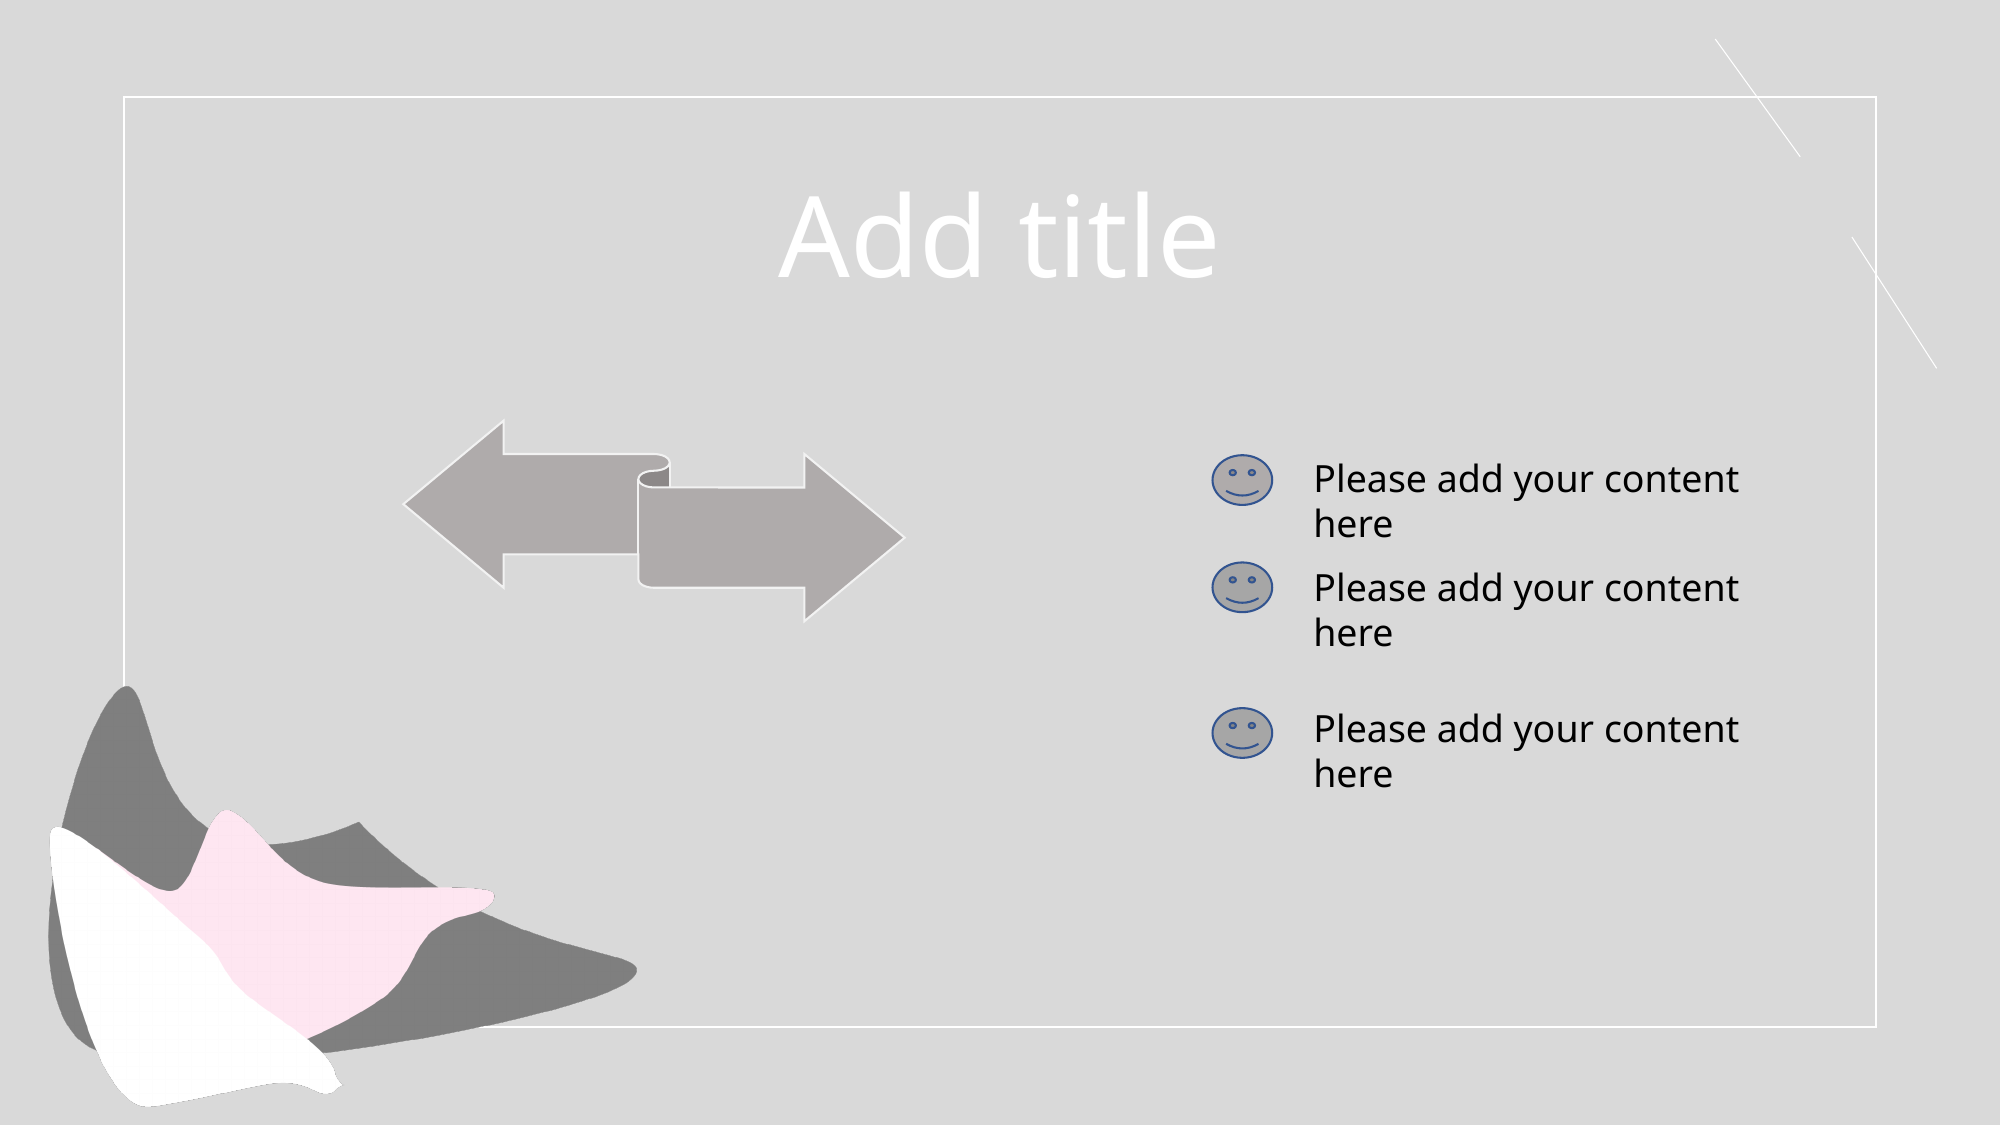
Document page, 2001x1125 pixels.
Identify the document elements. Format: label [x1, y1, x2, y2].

text_box [1715, 39, 1801, 157]
text_box [403, 289, 905, 622]
text_box [1851, 236, 1937, 369]
picture [48, 96, 1877, 1107]
